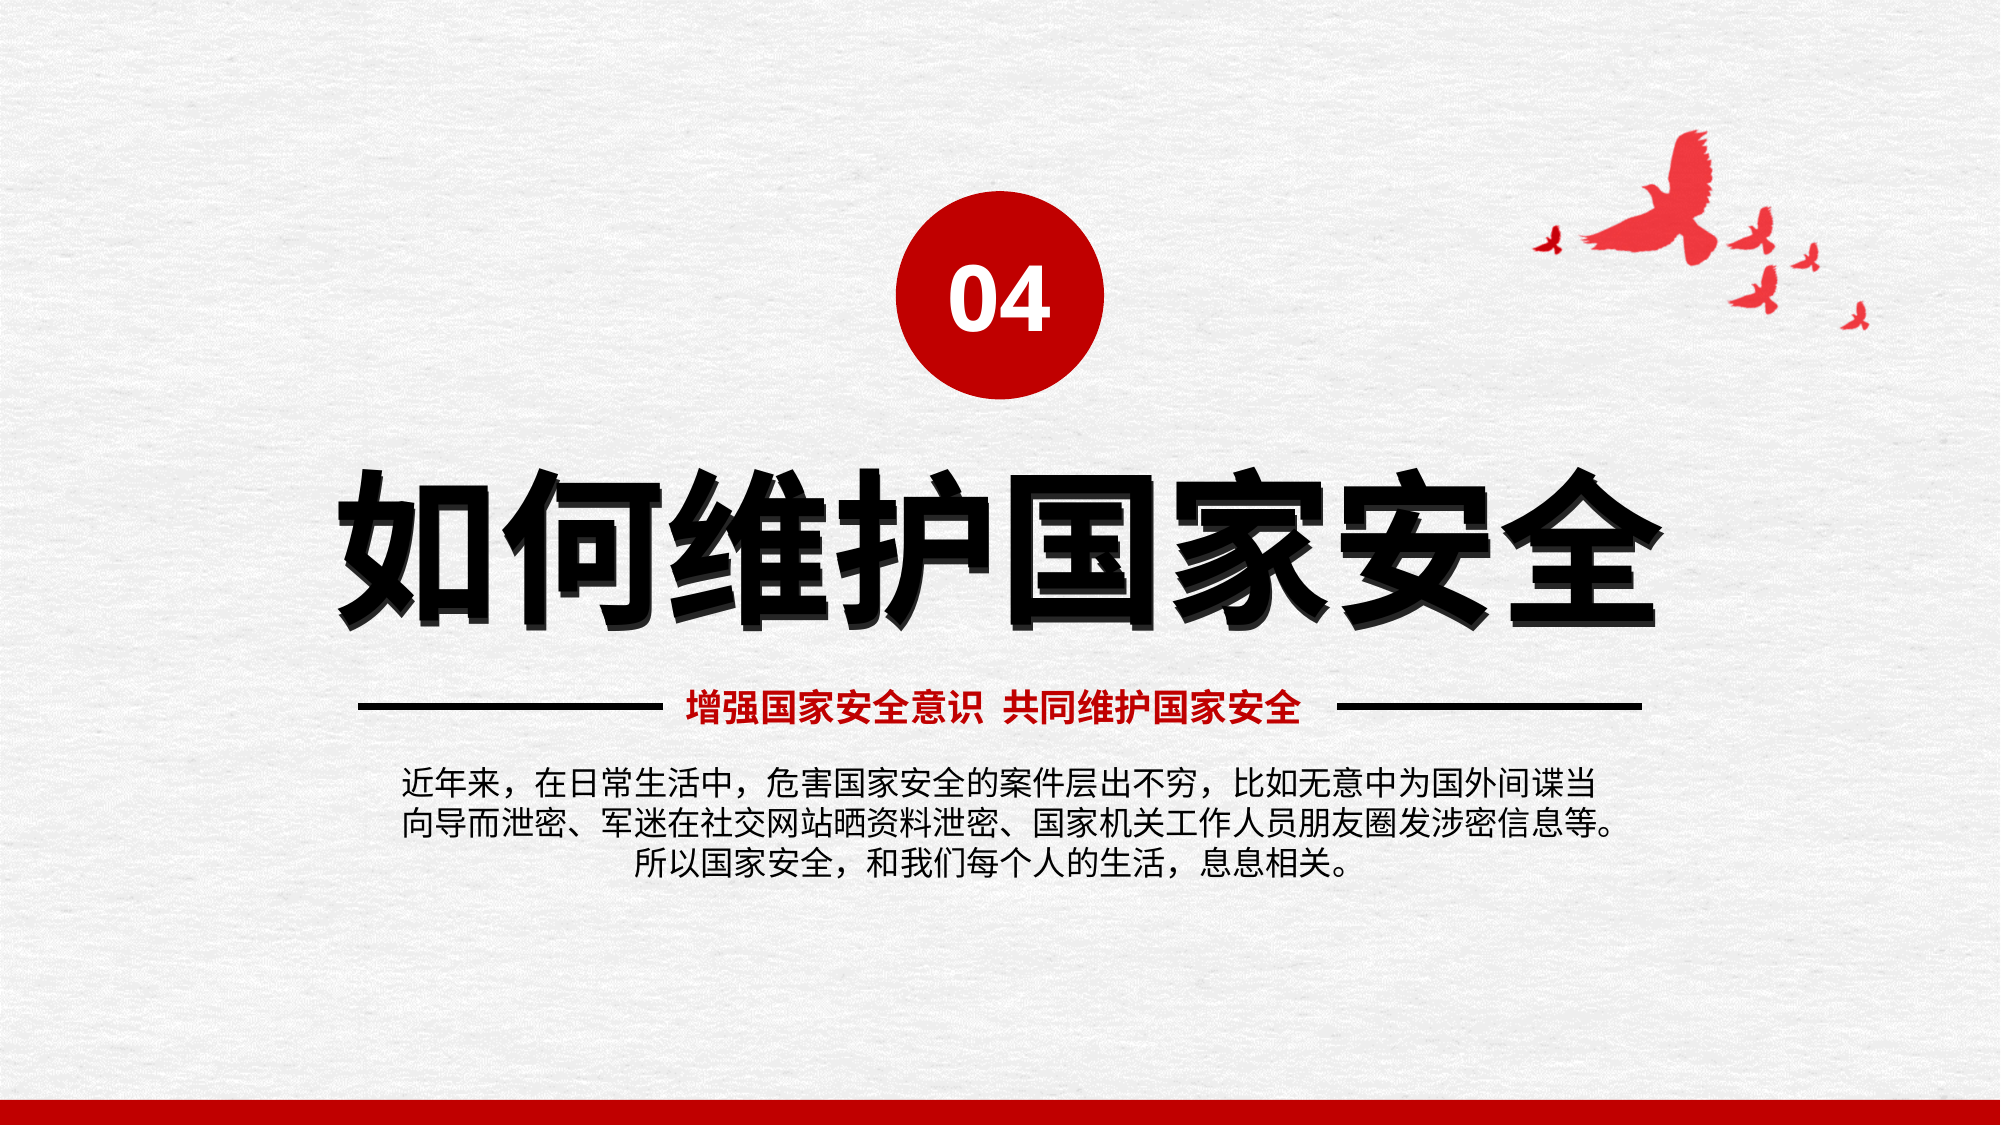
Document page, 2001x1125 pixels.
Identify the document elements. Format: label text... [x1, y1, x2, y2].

picture [0, 0, 2001, 1125]
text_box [221, 435, 1781, 659]
text_box 近年来，在日常生活中，危害国家安全的案件层出不穷，比如无意中为国外间谍当向导而泄密、军迷在社交网站晒资料泄密、国家机关工作人员朋友圈发涉密信息等。 所以国家安全，和我们每个人的生活，息息相关。 [378, 754, 1621, 890]
text_box 04 [894, 190, 1106, 401]
text_box [0, 1099, 2000, 1125]
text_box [358, 676, 1642, 737]
